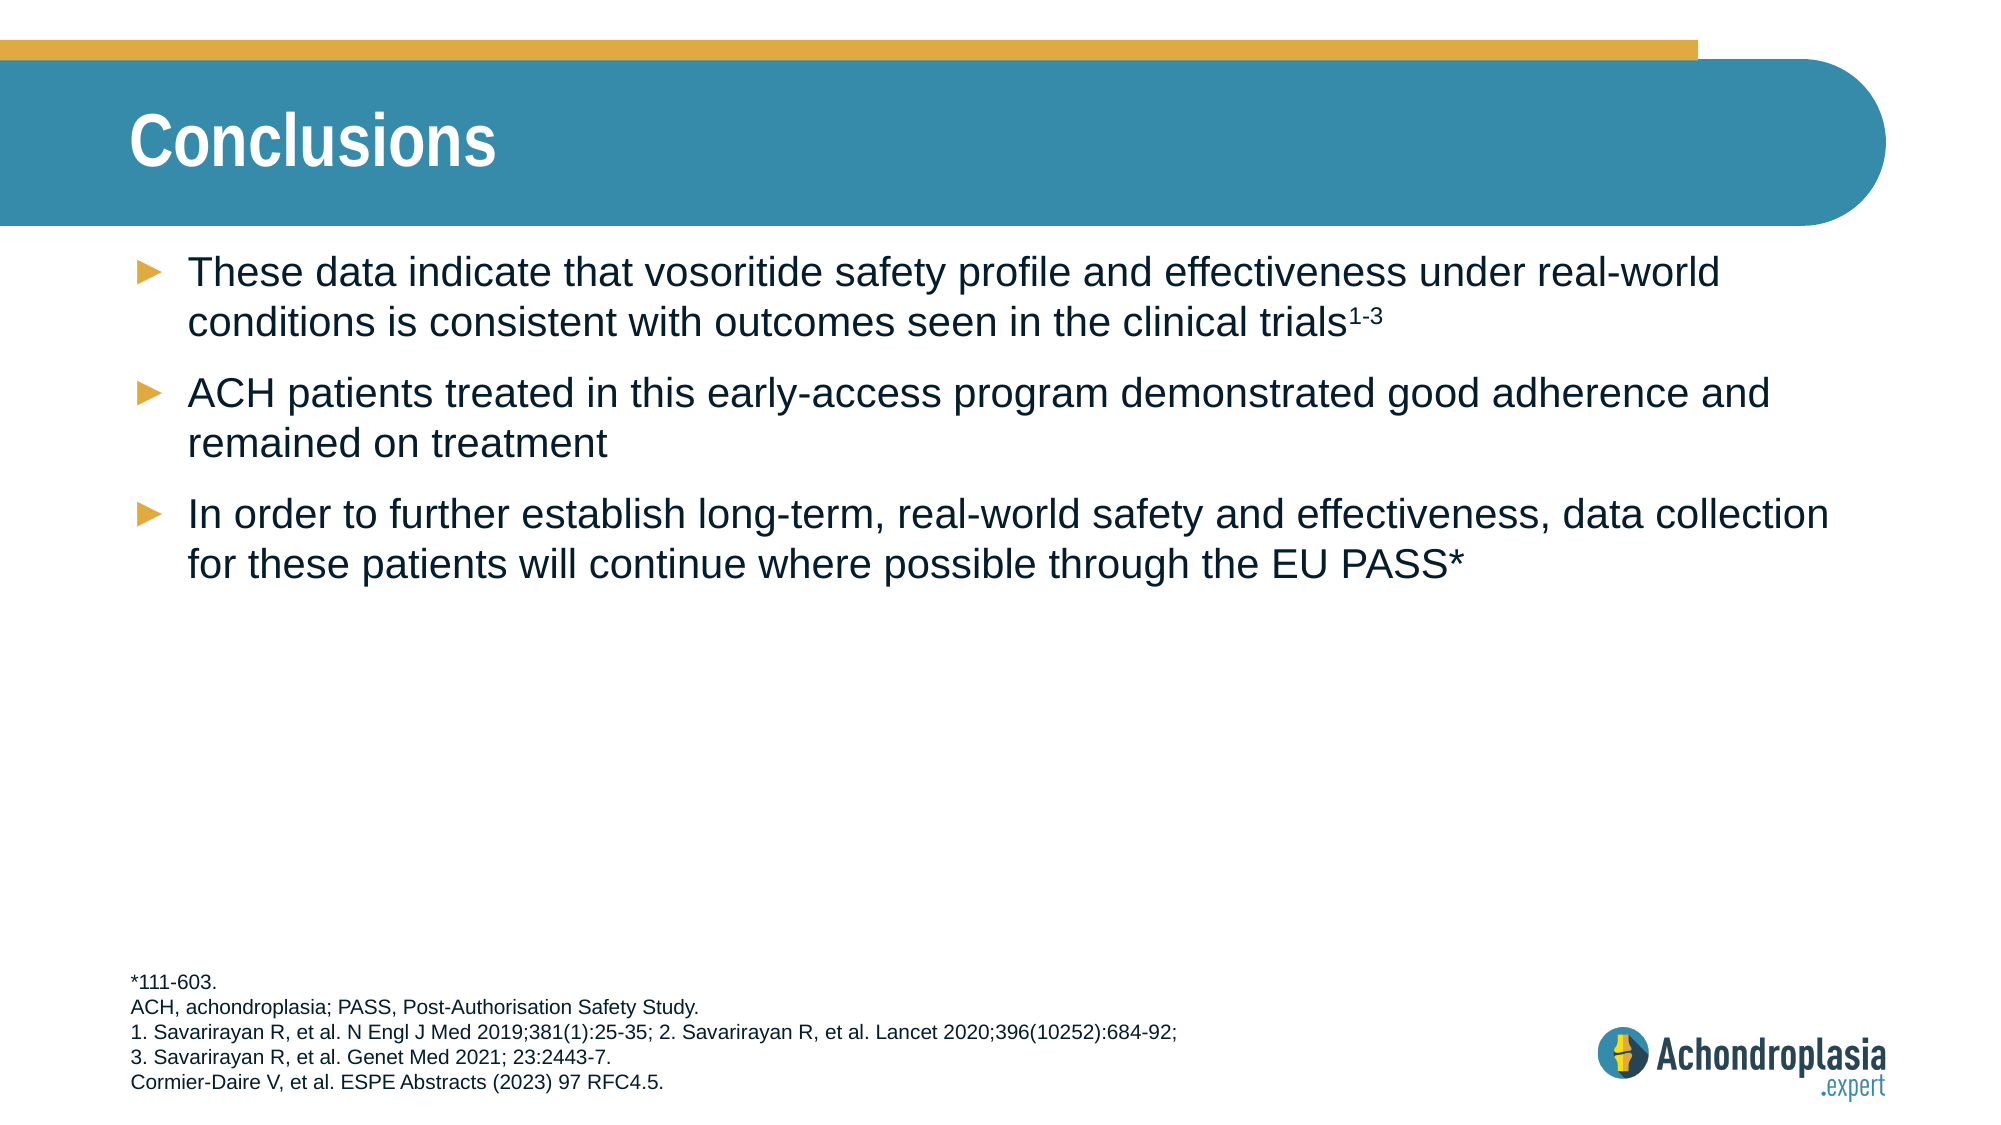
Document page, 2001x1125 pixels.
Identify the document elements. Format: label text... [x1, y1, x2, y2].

picture [1598, 1027, 1886, 1102]
title Conclusions [114, 59, 1886, 225]
footer *111-603. ACH, achondroplasia; PASS, Post-Authorisation Safety Study. 1. Savarirayan R, et al. N Engl J Med 2019;381(1):25-35; 2. Savarirayan R, et al. Lancet 2020;396(10252):684-92; 3. Savarirayan R, et al. Genet Med 2021; 23:2443-7. Cormier-Daire V, et al. ESPE Abstracts (2023) 97 RFC4.5. [115, 1005, 1598, 1102]
list These data indicate that vosoritide safety profile and effectiveness under real-world conditions is consistent with outcomes seen in the clinical trials1-3 ACH patients treated in this early-access program demonstrated good adherence and remained on treatment In order to further establish long-term, real-world safety and effectiveness, data collection for these patients will continue where possible through the EU PASS* [114, 237, 1886, 982]
